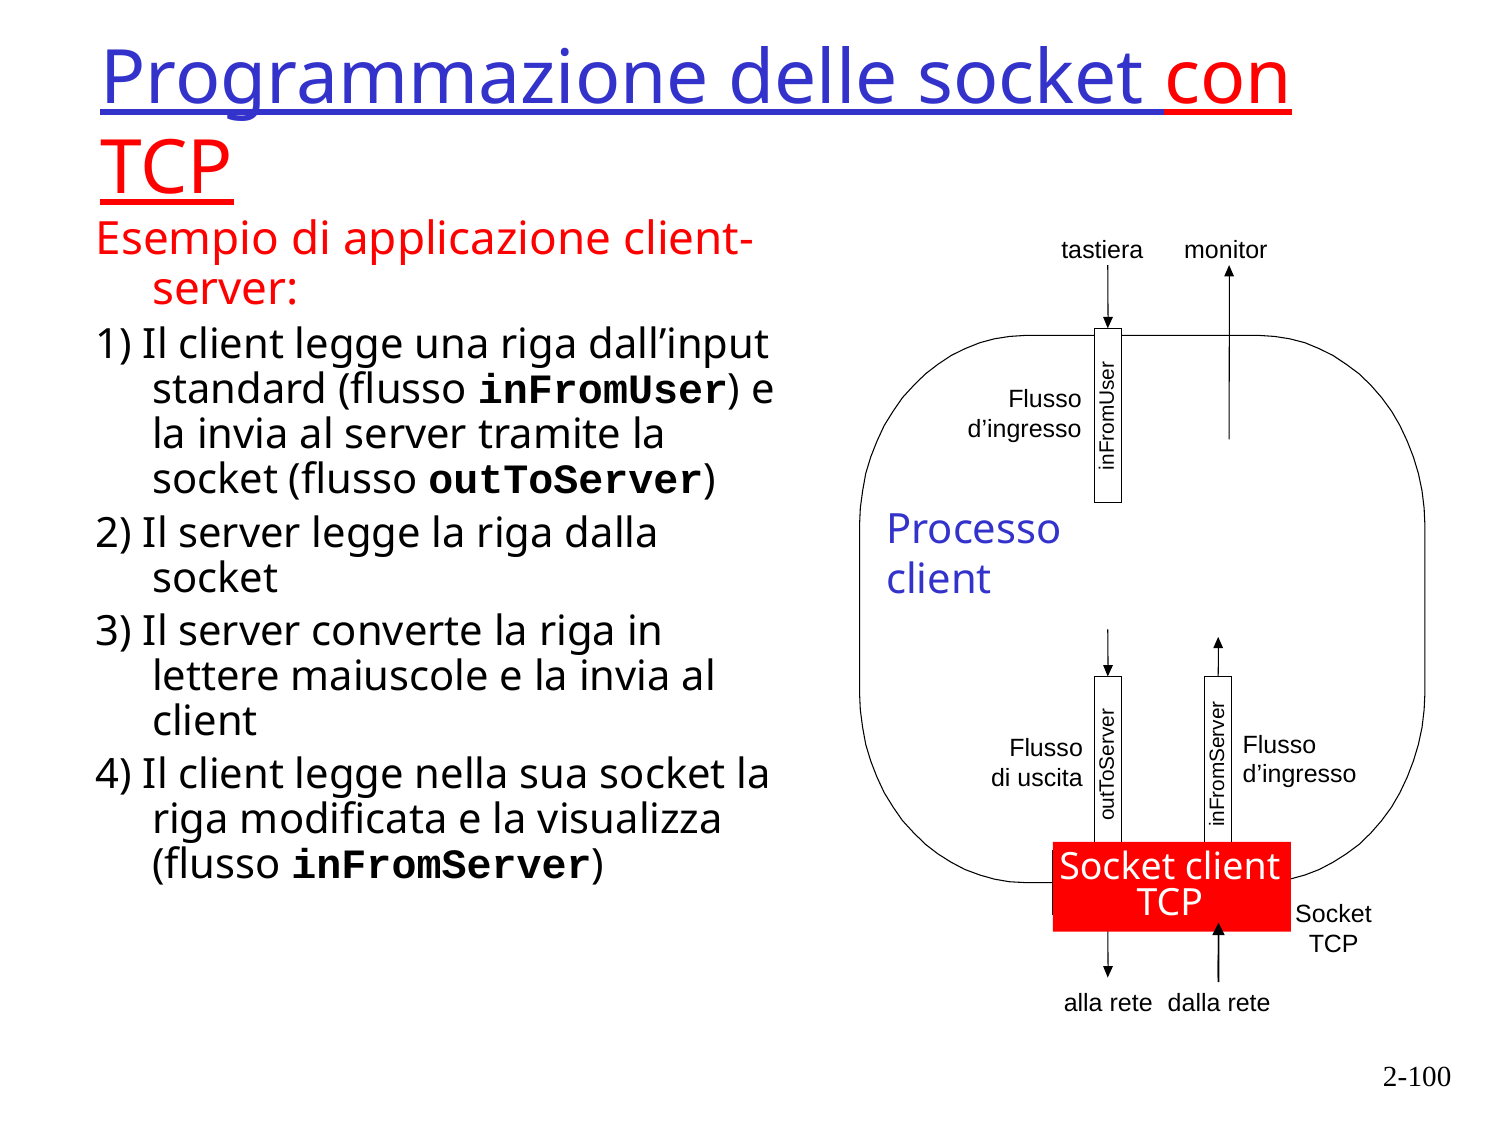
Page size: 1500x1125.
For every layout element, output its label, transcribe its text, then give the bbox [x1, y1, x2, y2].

text_box Socket TCP [1295, 897, 1372, 958]
text_box [859, 335, 1425, 883]
text_box dalla rete [1167, 986, 1271, 1017]
slide_number 2-100 [1362, 1049, 1467, 1125]
title Programmazione delle socket con TCP [85, 39, 1440, 199]
text_box [1204, 676, 1232, 841]
text_box [1103, 966, 1114, 978]
text_box alla rete [1063, 986, 1153, 1017]
text_box [1212, 922, 1225, 983]
text_box Flusso d’ingresso [967, 382, 1082, 443]
text_box Flusso d’ingresso [1242, 728, 1357, 788]
text_box inFromUser [1092, 361, 1118, 471]
text_box [1213, 636, 1224, 649]
text_box Flusso di uscita [991, 731, 1084, 792]
list Esempio di applicazione client-server: 1) Il client legge una riga dall’input standard (flusso inFromUser) e la invia al server tramite la socket (flusso outToServer) 2) Il server legge la riga dalla socket 3) Il server converte la riga in lettere maiuscole e la invia al client 4) Il client legge nella sua socket la riga modificata e la visualizza (flusso inFromServer) [80, 207, 795, 228]
text_box [1094, 328, 1122, 503]
text_box [1103, 316, 1114, 329]
text_box monitor [1184, 233, 1268, 263]
text_box inFromServer [1203, 700, 1229, 827]
text_box [1224, 265, 1235, 277]
list Esempio di applicazione client-server: 1) Il client legge una riga dall’input standard (flusso inFromUser) e la invia al server tramite la socket (flusso outToServer) 2) Il server legge la riga dalla socket 3) Il server converte la riga in lettere maiuscole e la invia al client 4) Il client legge nella sua socket la riga modificata e la visualizza (flusso inFromServer) [80, 229, 795, 971]
text_box Socket client TCP [1043, 843, 1297, 931]
text_box tastiera [1061, 233, 1144, 263]
text_box Processo client [871, 494, 1086, 610]
text_box [1094, 676, 1122, 841]
text_box [1103, 665, 1114, 677]
text_box outToServer [1092, 708, 1118, 821]
